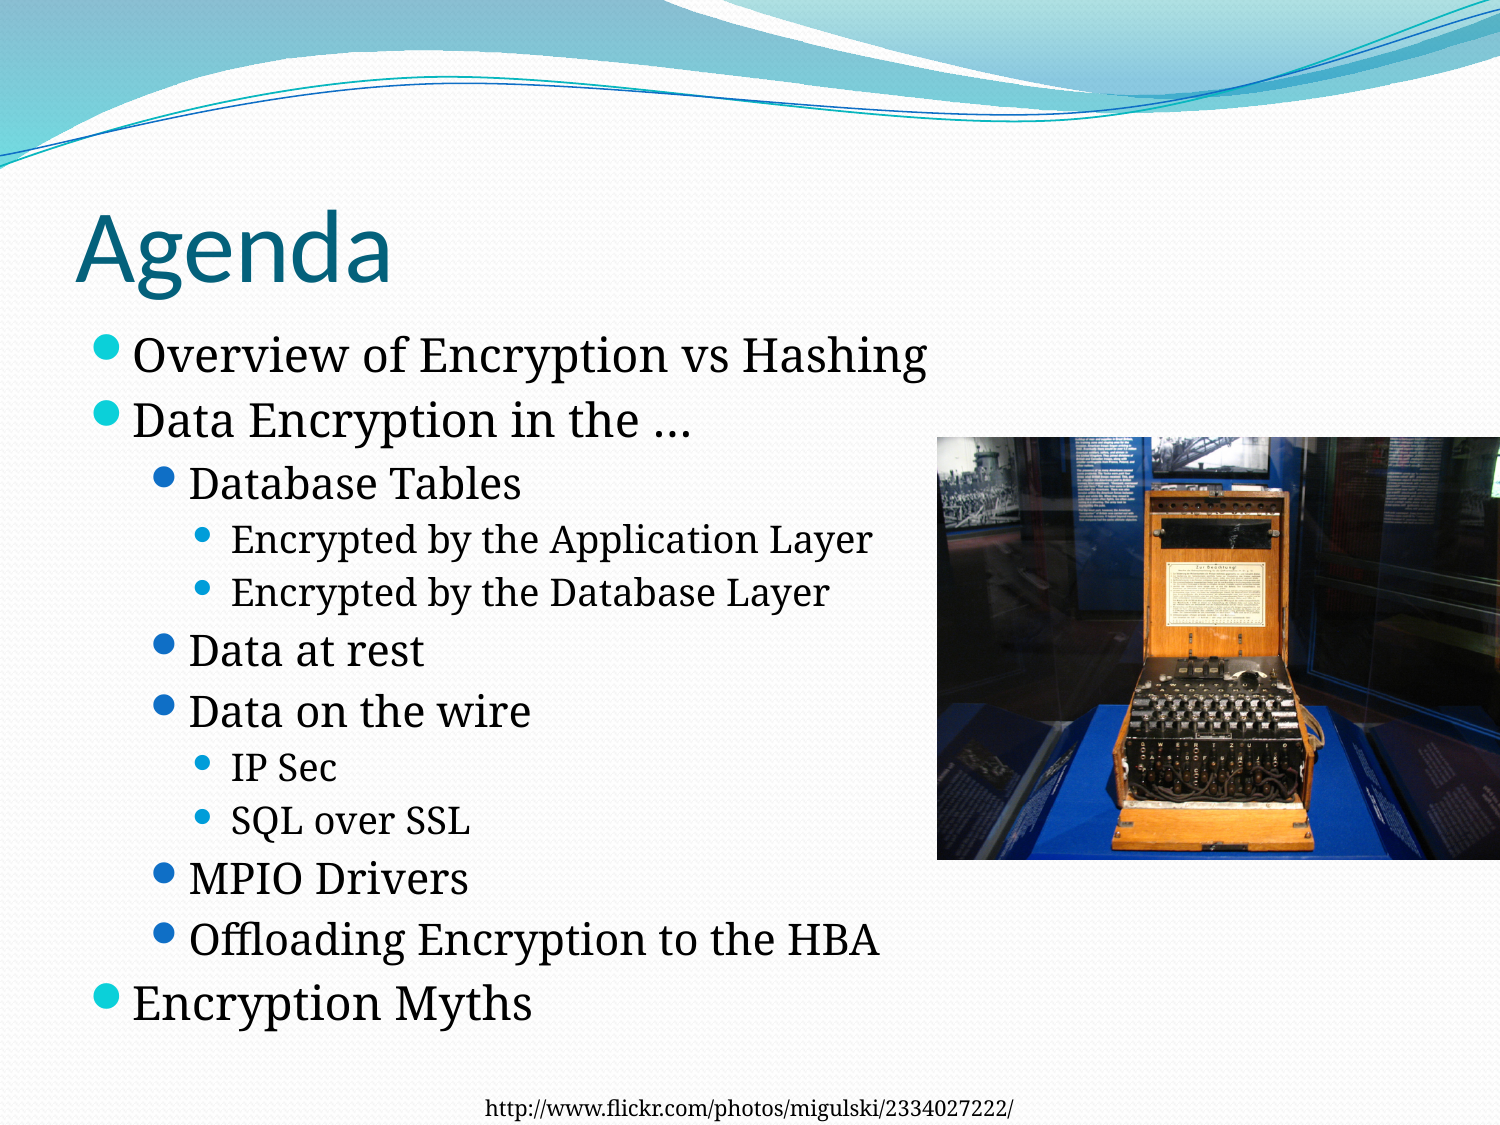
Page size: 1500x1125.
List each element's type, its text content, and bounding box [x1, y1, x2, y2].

text_box http://www.flickr.com/photos/migulski/2334027222/ [0, 1087, 1500, 1125]
text_box False [930, 438, 1425, 872]
title Agenda [75, 115, 1425, 303]
picture [937, 437, 1500, 860]
list Overview of Encryption vs Hashing Data Encryption in the … Database Tables Encrypted by the Application Layer Encrypted by the Database Layer Data at rest Data on the wire IP Sec SQL over SSL MPIO Drivers Offloading Encryption to the HBA Encryption Myths [75, 317, 1425, 1038]
